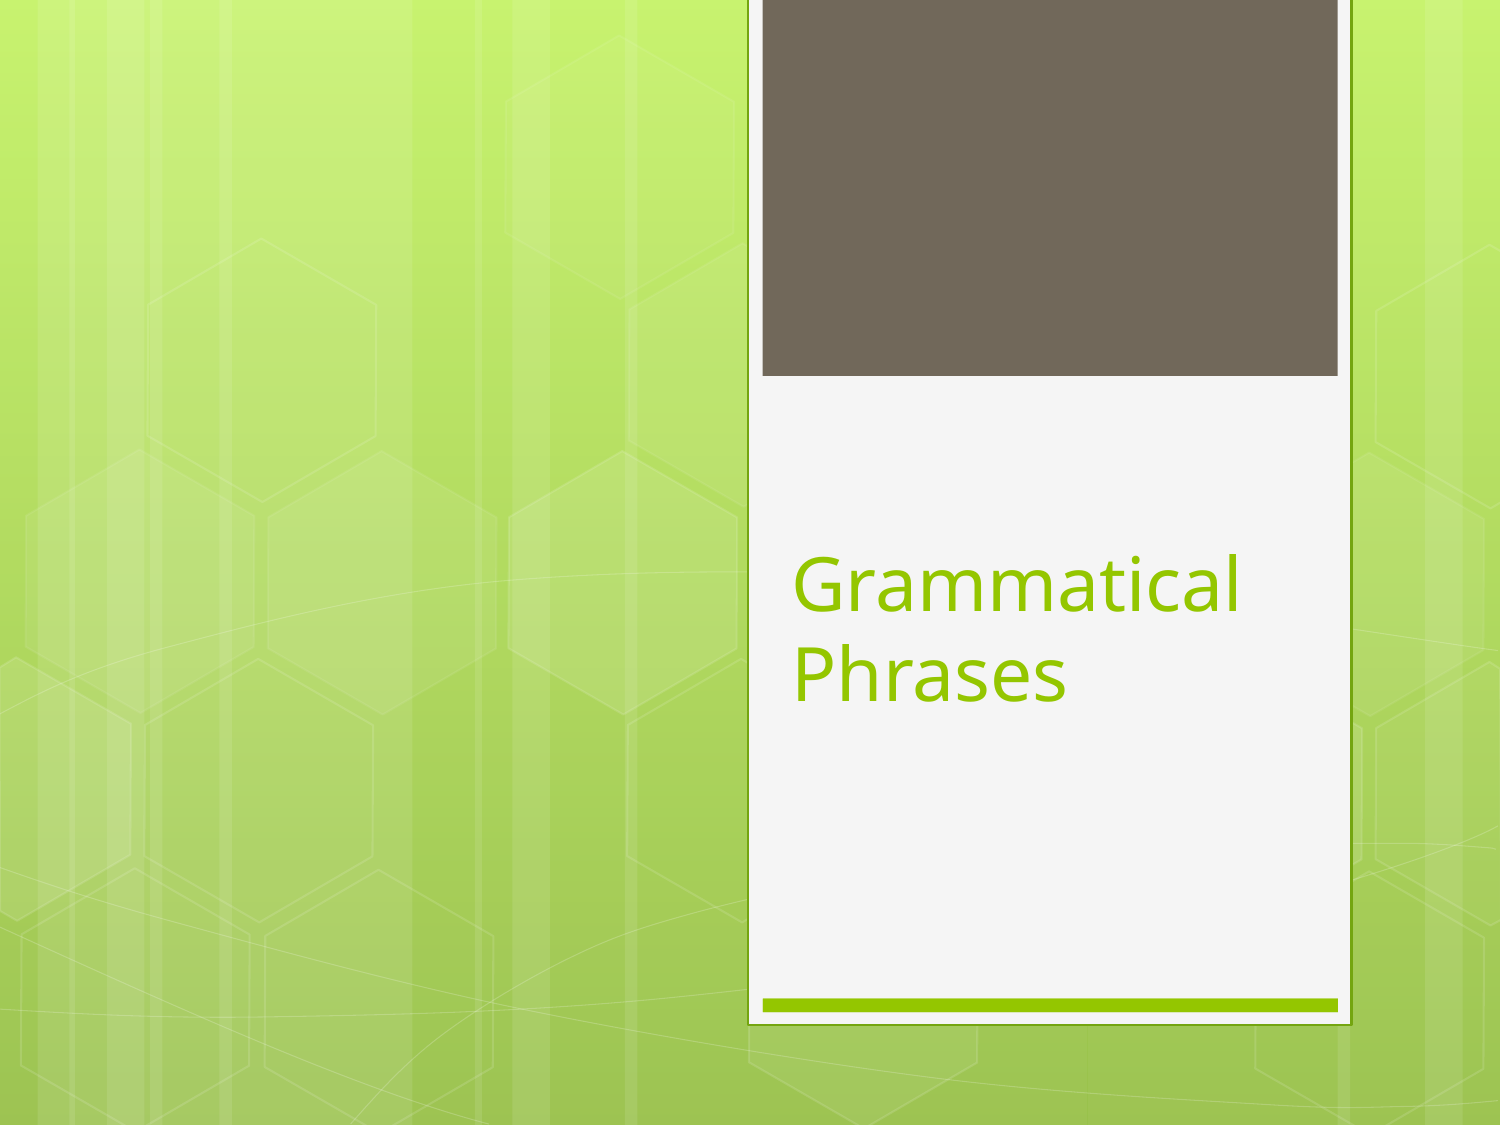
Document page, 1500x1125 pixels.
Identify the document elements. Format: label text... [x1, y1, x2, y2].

title Grammatical Phrases [776, 444, 1320, 724]
